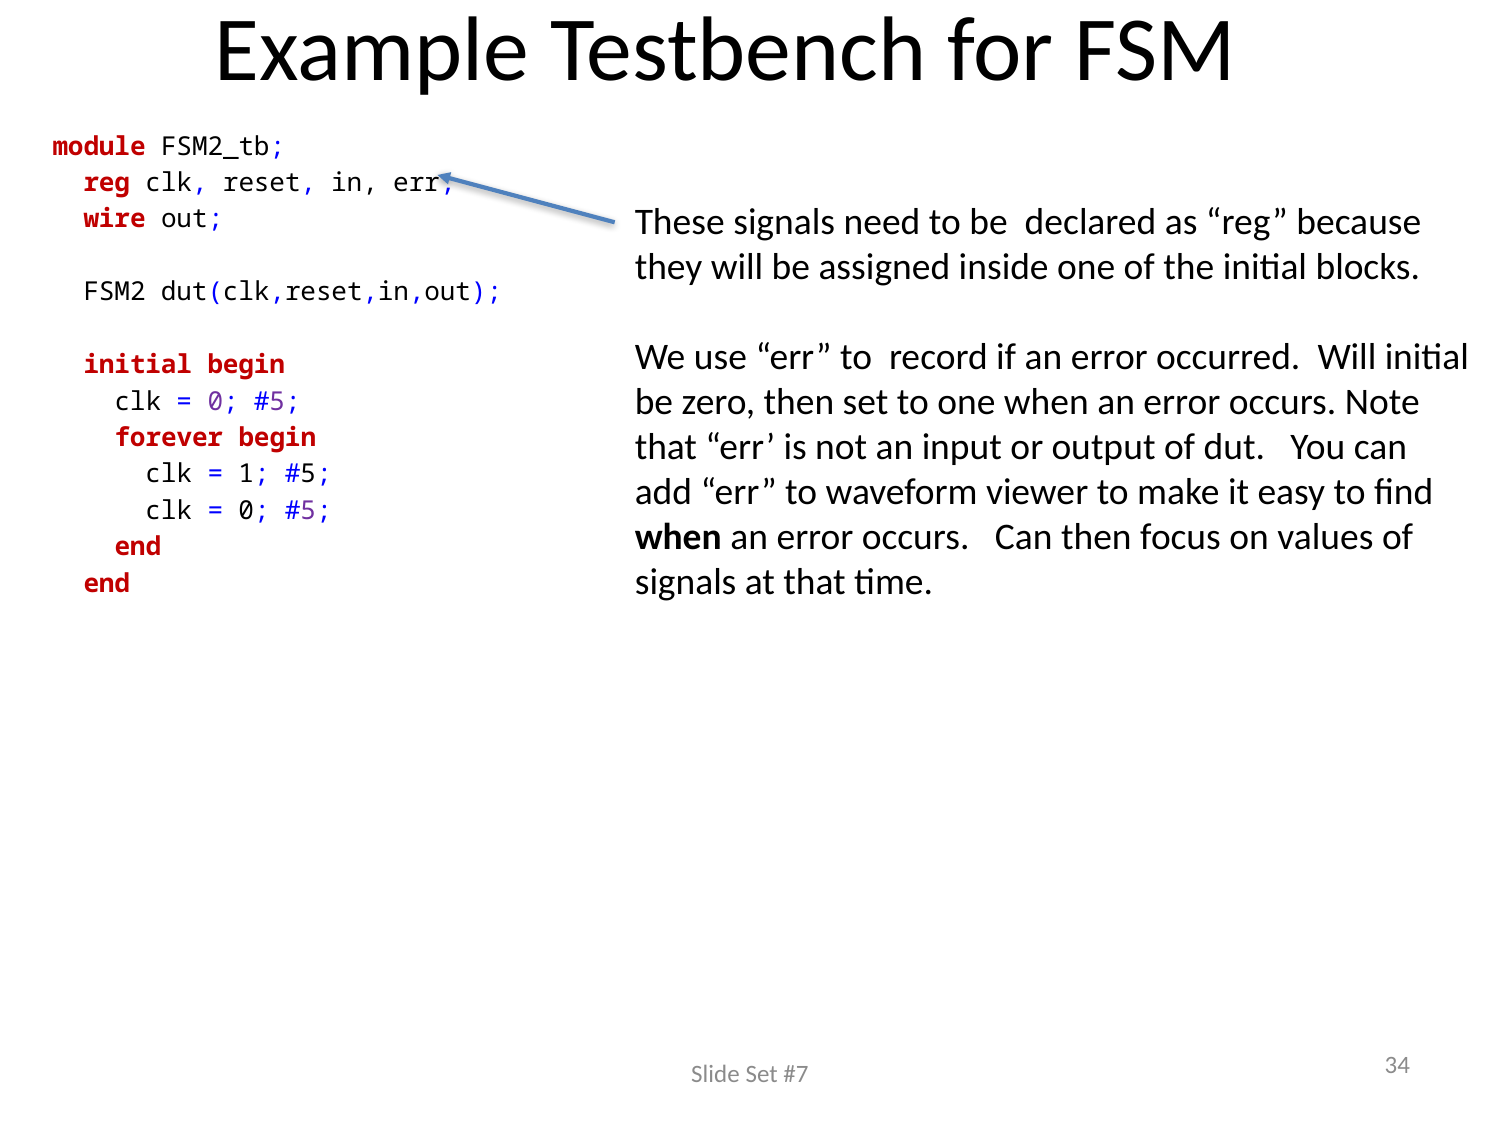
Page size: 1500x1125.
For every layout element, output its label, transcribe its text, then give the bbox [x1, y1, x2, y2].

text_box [437, 174, 615, 223]
slide_number 34 [1074, 1033, 1425, 1094]
title Example Testbench for FSM [37, 0, 1415, 138]
text_box These signals need to be declared as “reg” because they will be assigned inside one of the initial blocks. We use “err” to record if an error occurred. Will initial be zero, then set to one when an error occurs. Note that “err’ is not an input or output of dut. You can add “err” to waveform viewer to make it easy to find when an error occurs. Can then focus on values of signals at that time. [620, 189, 1486, 610]
list module FSM2_tb; reg clk, reset, in, err; wire out; FSM2 dut(clk,reset,in,out); initial begin clk = 0; #5; forever begin clk = 1; #5; clk = 0; #5; end end [37, 121, 1478, 1125]
footer Slide Set #7 [512, 1042, 988, 1103]
